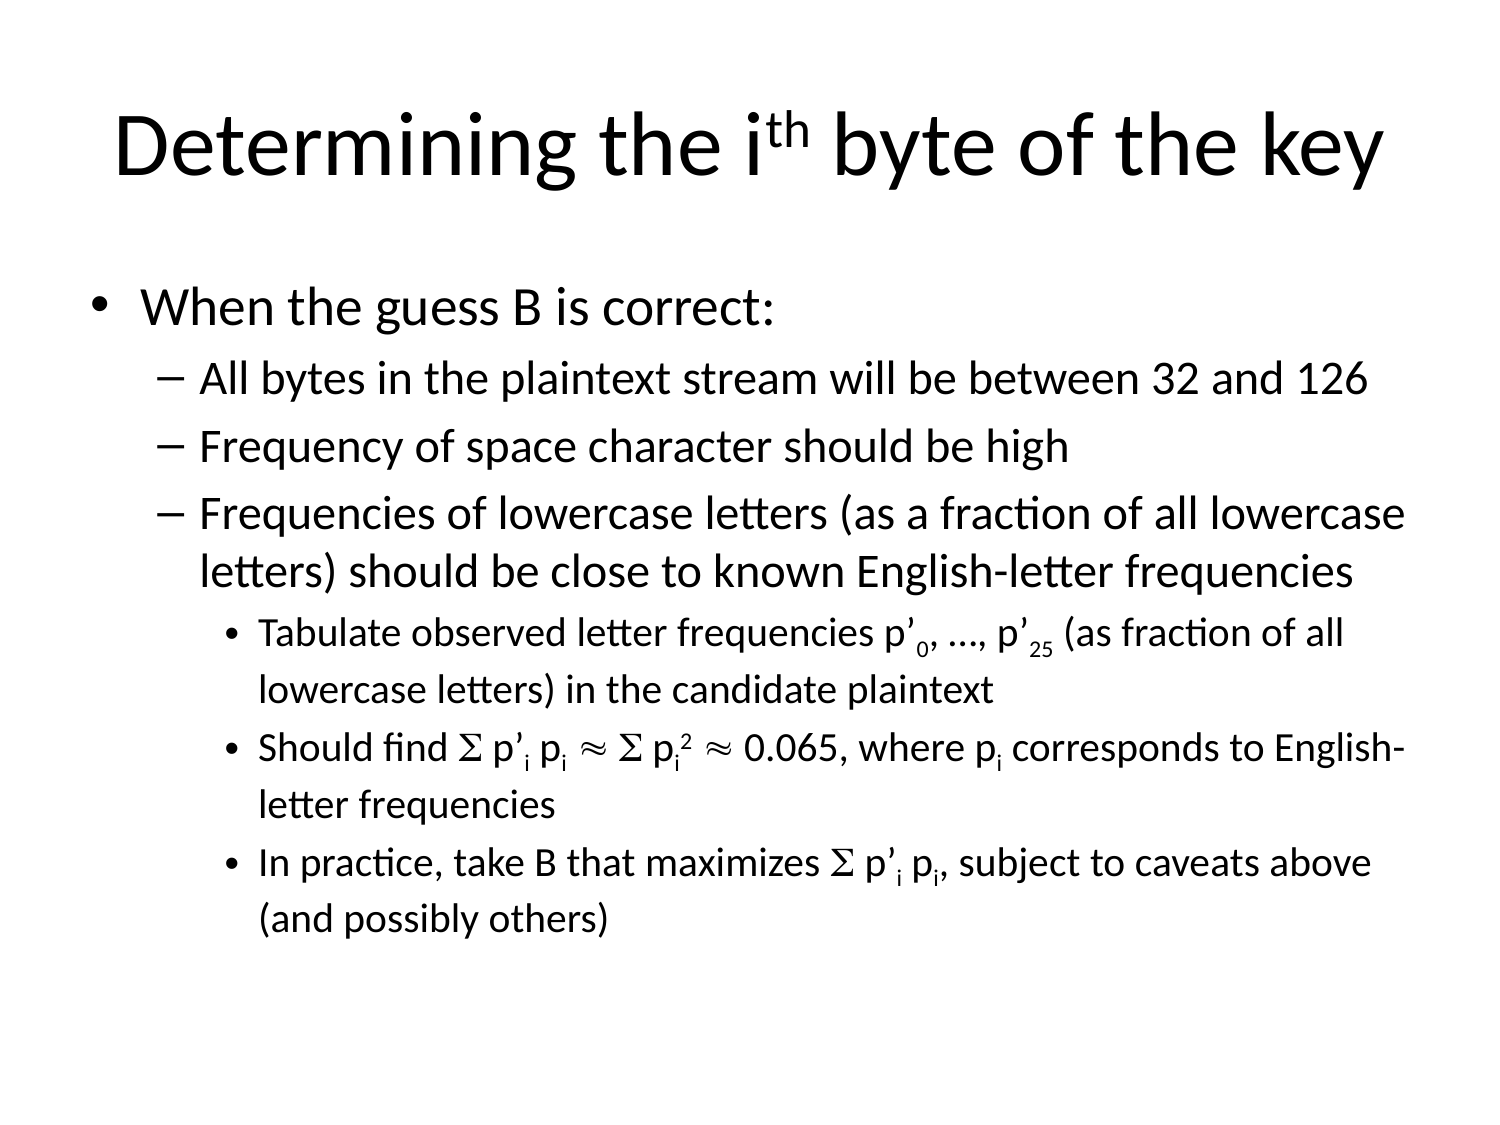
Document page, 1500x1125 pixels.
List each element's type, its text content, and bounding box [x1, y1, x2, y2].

list When the guess B is correct: All bytes in the plaintext stream will be between 32 and 126 Frequency of space character should be high Frequencies of lowercase letters (as a fraction of all lowercase letters) should be close to known English-letter frequencies Tabulate observed letter frequencies p’0, …, p’25 (as fraction of all lowercase letters) in the candidate plaintext Should find  p’i pi   pi2  0.065, where pi corresponds to English-letter frequencies In practice, take B that maximizes  p’i pi, subject to caveats above (and possibly others) [75, 262, 1425, 1005]
title Determining the ith byte of the key [75, 45, 1425, 233]
